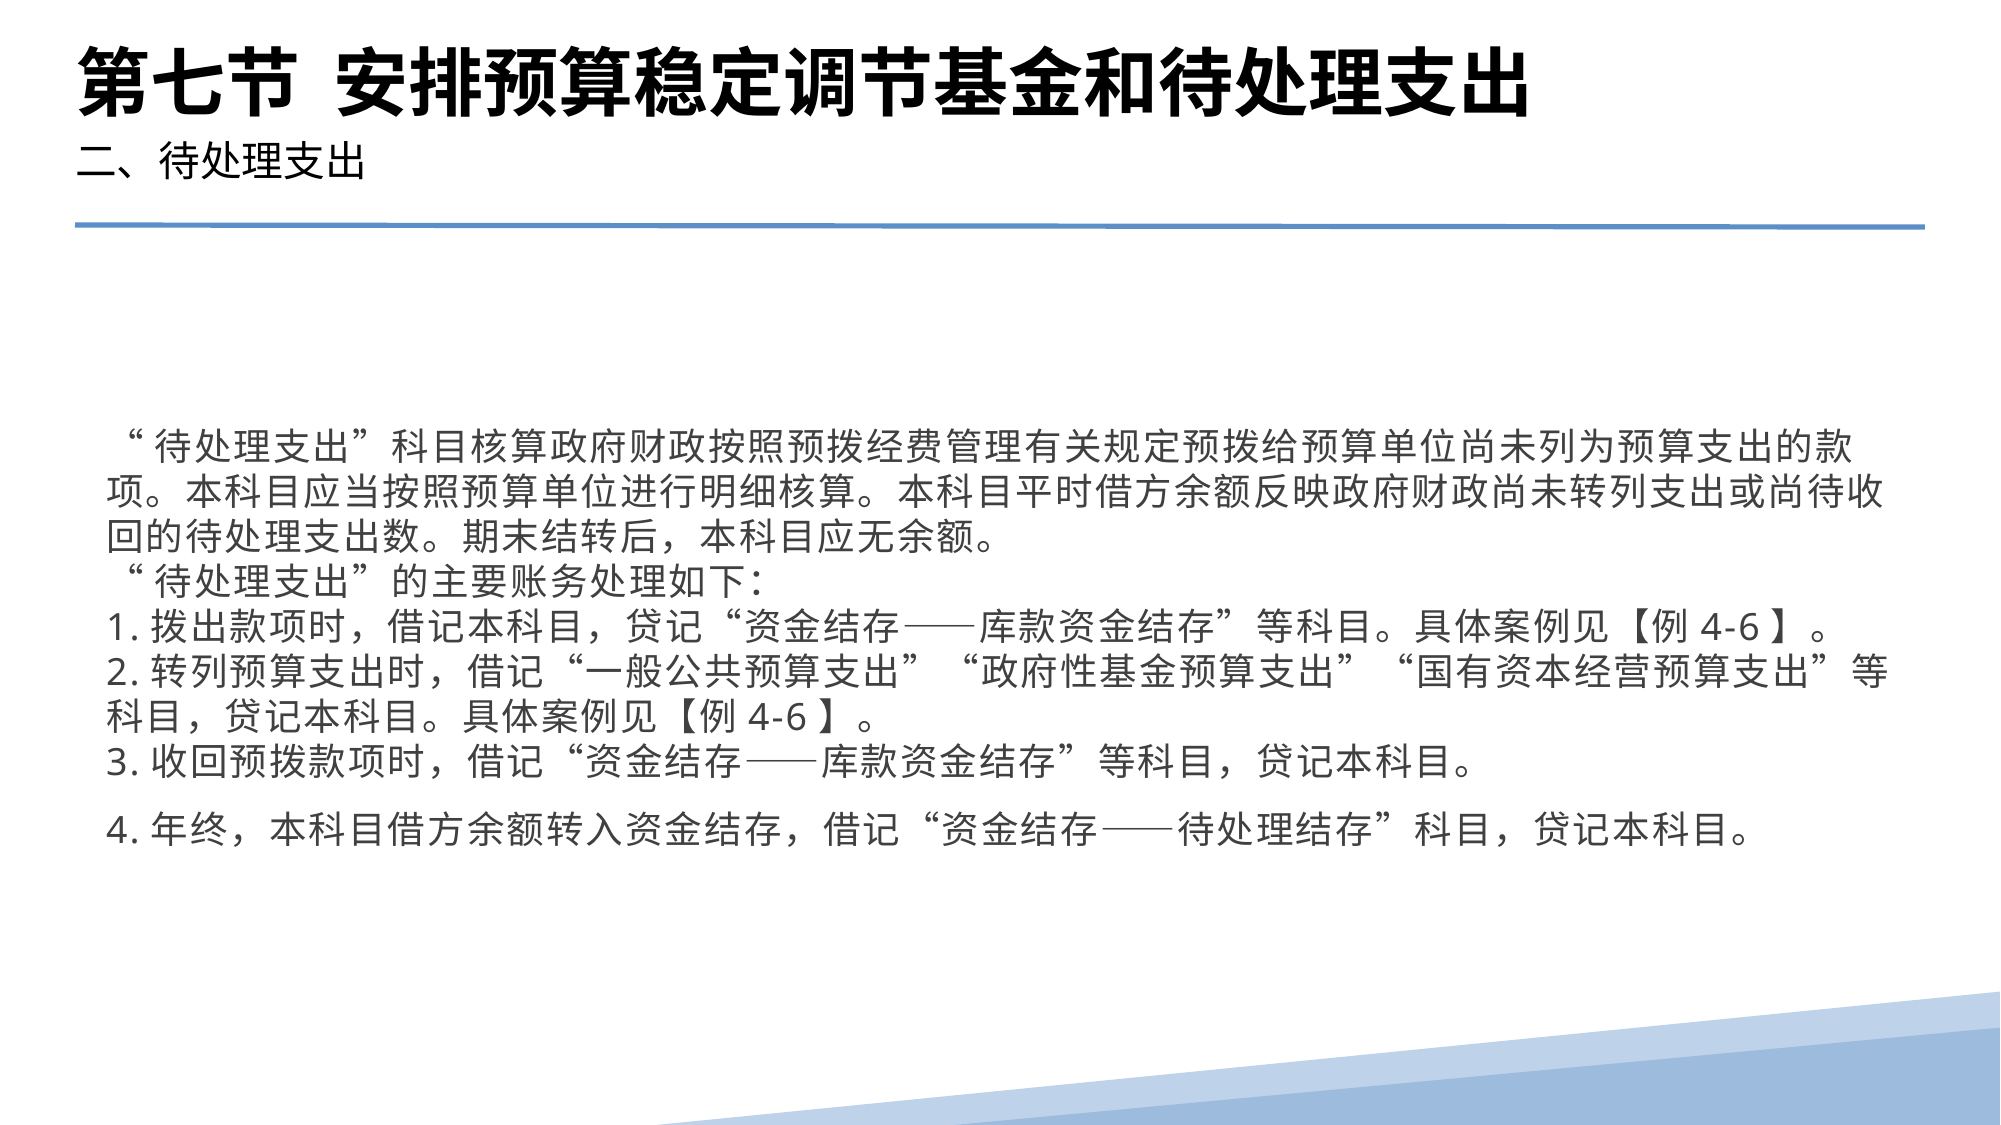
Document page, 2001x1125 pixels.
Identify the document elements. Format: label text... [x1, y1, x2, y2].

text_box 第七节 安排预算稳定调节基金和待处理支出 [75, 24, 1925, 124]
text_box 二、待处理支出 [75, 124, 1925, 200]
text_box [74, 224, 1925, 228]
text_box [656, 991, 2000, 1125]
text_box “待处理支出”科目核算政府财政按照预拨经费管理有关规定预拨给预算单位尚未列为预算支出的款项。本科目应当按照预算单位进行明细核算。本科目平时借方余额反映政府财政尚未转列支出或尚待收回的待处理支出数。期末结转后，本科目应无余额。 “待处理支出”的主要账务处理如下： 1.拨出款项时，借记本科目，贷记“资金结存——库款资金结存”等科目。具体案例见【例4-6】。 2.转列预算支出时，借记“一般公共预算支出”“政府性基金预算支出”“国有资本经营预算支出”等科目，贷记本科目。具体案例见【例4-6】。 3.收回预拨款项时，借记“资金结存——库款资金结存”等科目，贷记本科目。 4.年终，本科目借方余额转入资金结存，借记“资金结存——待处理结存”科目，贷记本科目。 [95, 252, 1925, 1022]
